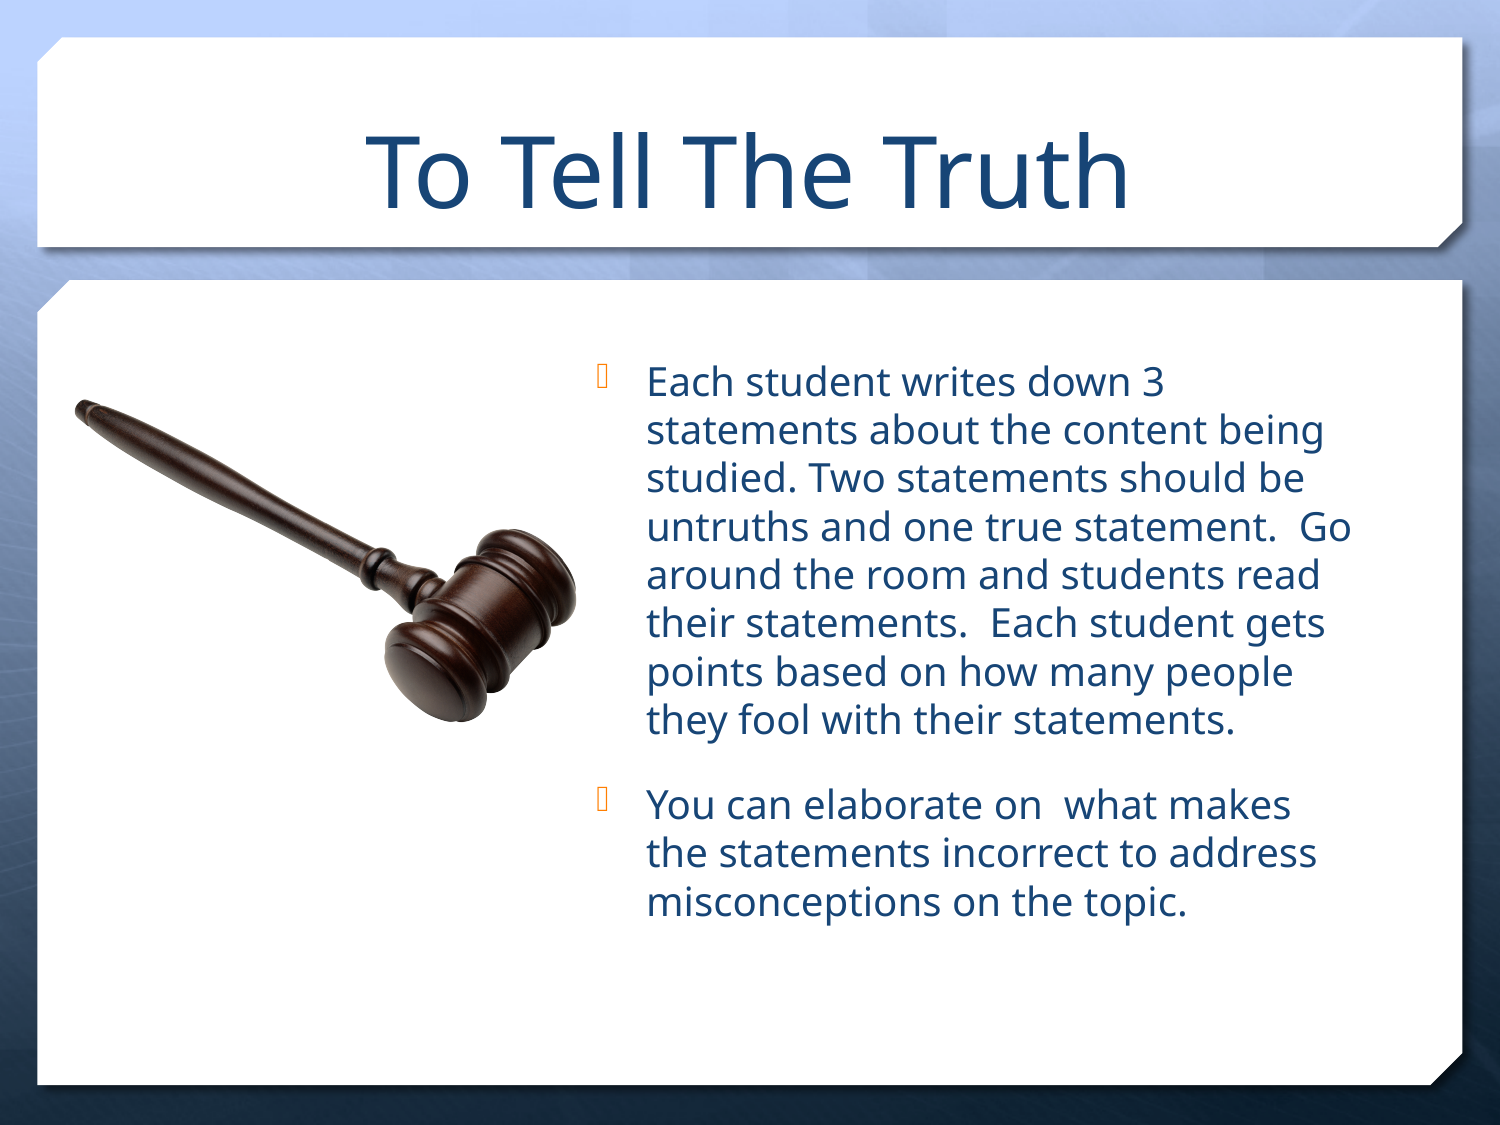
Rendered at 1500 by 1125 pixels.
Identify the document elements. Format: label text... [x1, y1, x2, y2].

picture [68, 395, 582, 727]
list Each student writes down 3 statements about the content being studied. Two statements should be untruths and one true statement. Go around the room and students read their statements. Each student gets points based on how many people they fool with their statements. You can elaborate on what makes the statements incorrect to address misconceptions on the topic. [581, 348, 1372, 978]
title To Tell The Truth [127, 48, 1372, 236]
